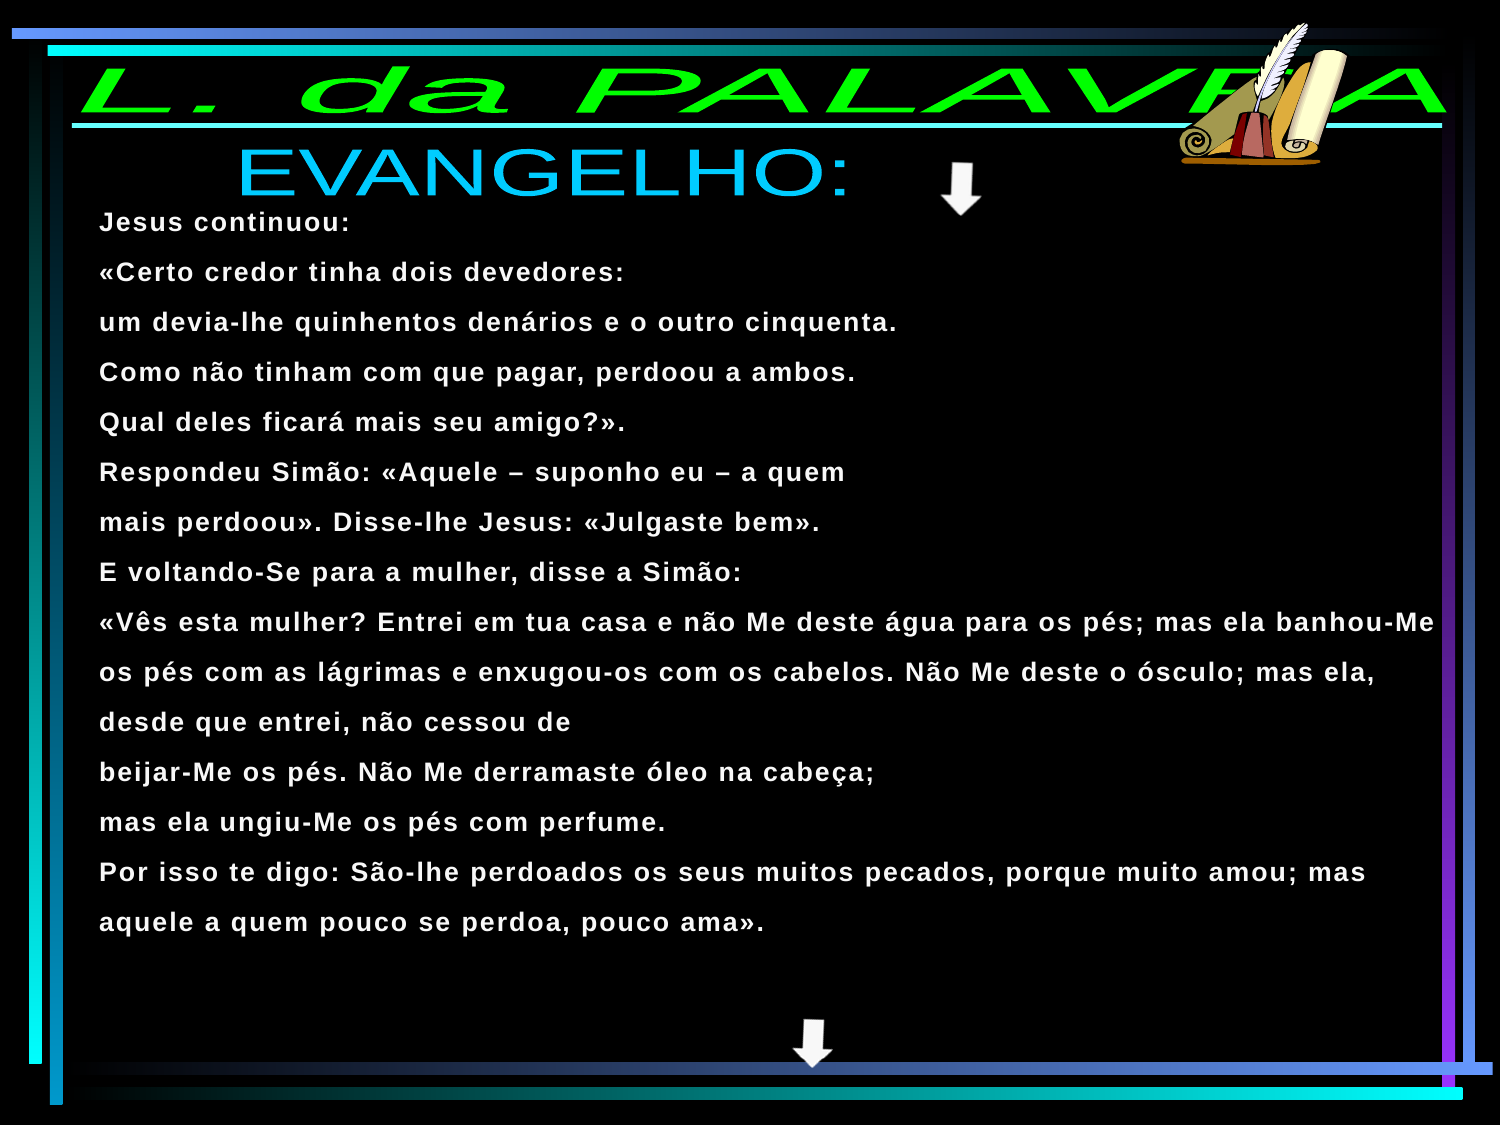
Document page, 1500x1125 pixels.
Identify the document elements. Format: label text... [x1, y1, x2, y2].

text_box Jesus continuou: «Certo credor tinha dois devedores: um devia-lhe quinhentos denários e o outro cinquenta. Como não tinham com que pagar, perdoou a ambos. Qual deles ficará mais seu amigo?». Respondeu Simão: «Aquele – suponho eu – a quem mais perdoou». Disse-lhe Jesus: «Julgaste bem». E voltando-Se para a mulher, disse a Simão: «Vês esta mulher? Entrei em tua casa e não Me deste água para os pés; mas ela banhou-Me os pés com as lágrimas e enxugou-os com os cabelos. Não Me deste o ósculo; mas ela, desde que entrei, não cessou de beijar-Me os pés. Não Me derramaste óleo na cabeça; mas ela ungiu-Me os pés com perfume. Por isso te digo: São-lhe perdoados os seus muitos pecados, porque muito amou; mas aquele a quem pouco se perdoa, pouco ama». [84, 196, 1471, 962]
picture [928, 150, 997, 221]
picture [1174, 18, 1354, 168]
picture [780, 1008, 848, 1071]
